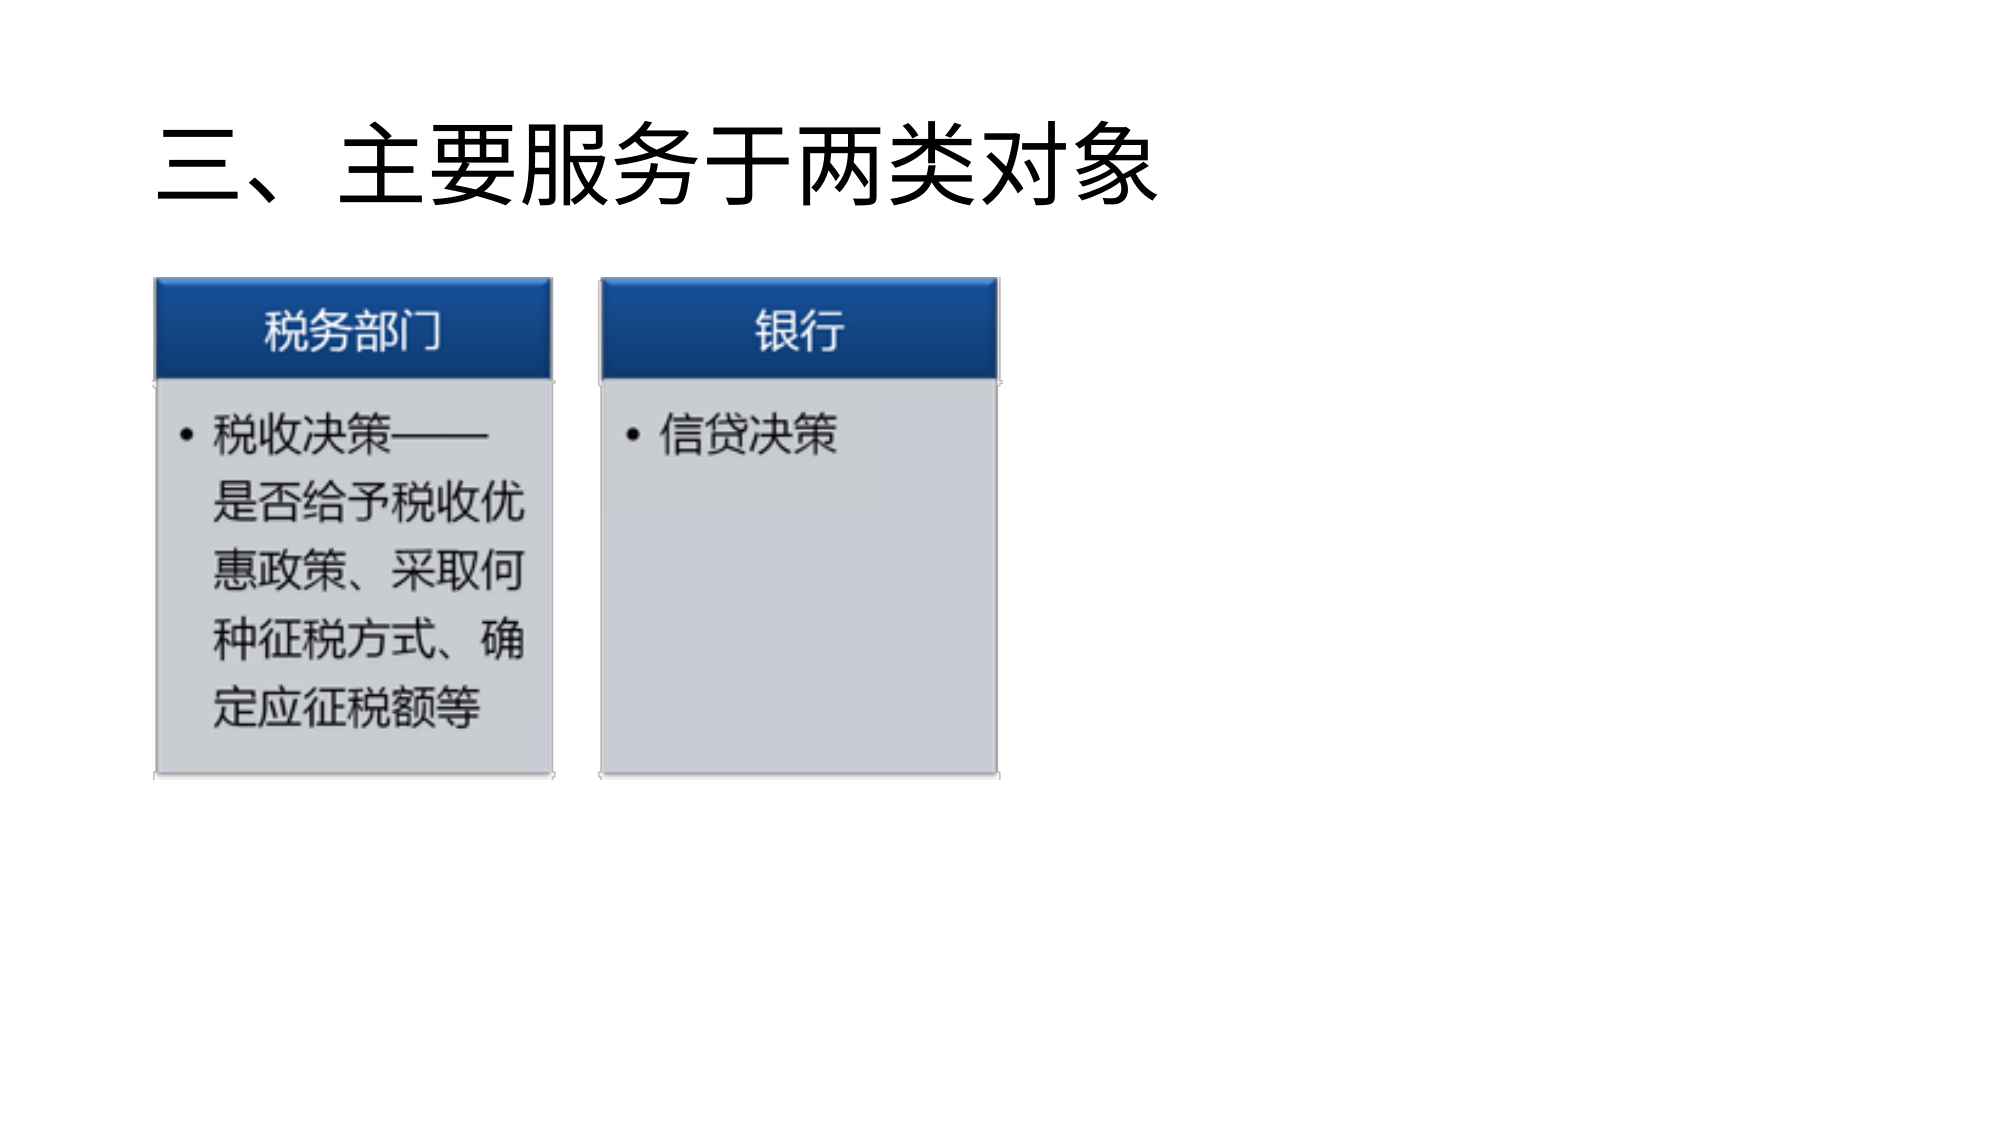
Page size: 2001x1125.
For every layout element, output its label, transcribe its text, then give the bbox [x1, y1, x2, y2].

title 三、主要服务于两类对象 [137, 59, 1863, 278]
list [152, 277, 1003, 780]
